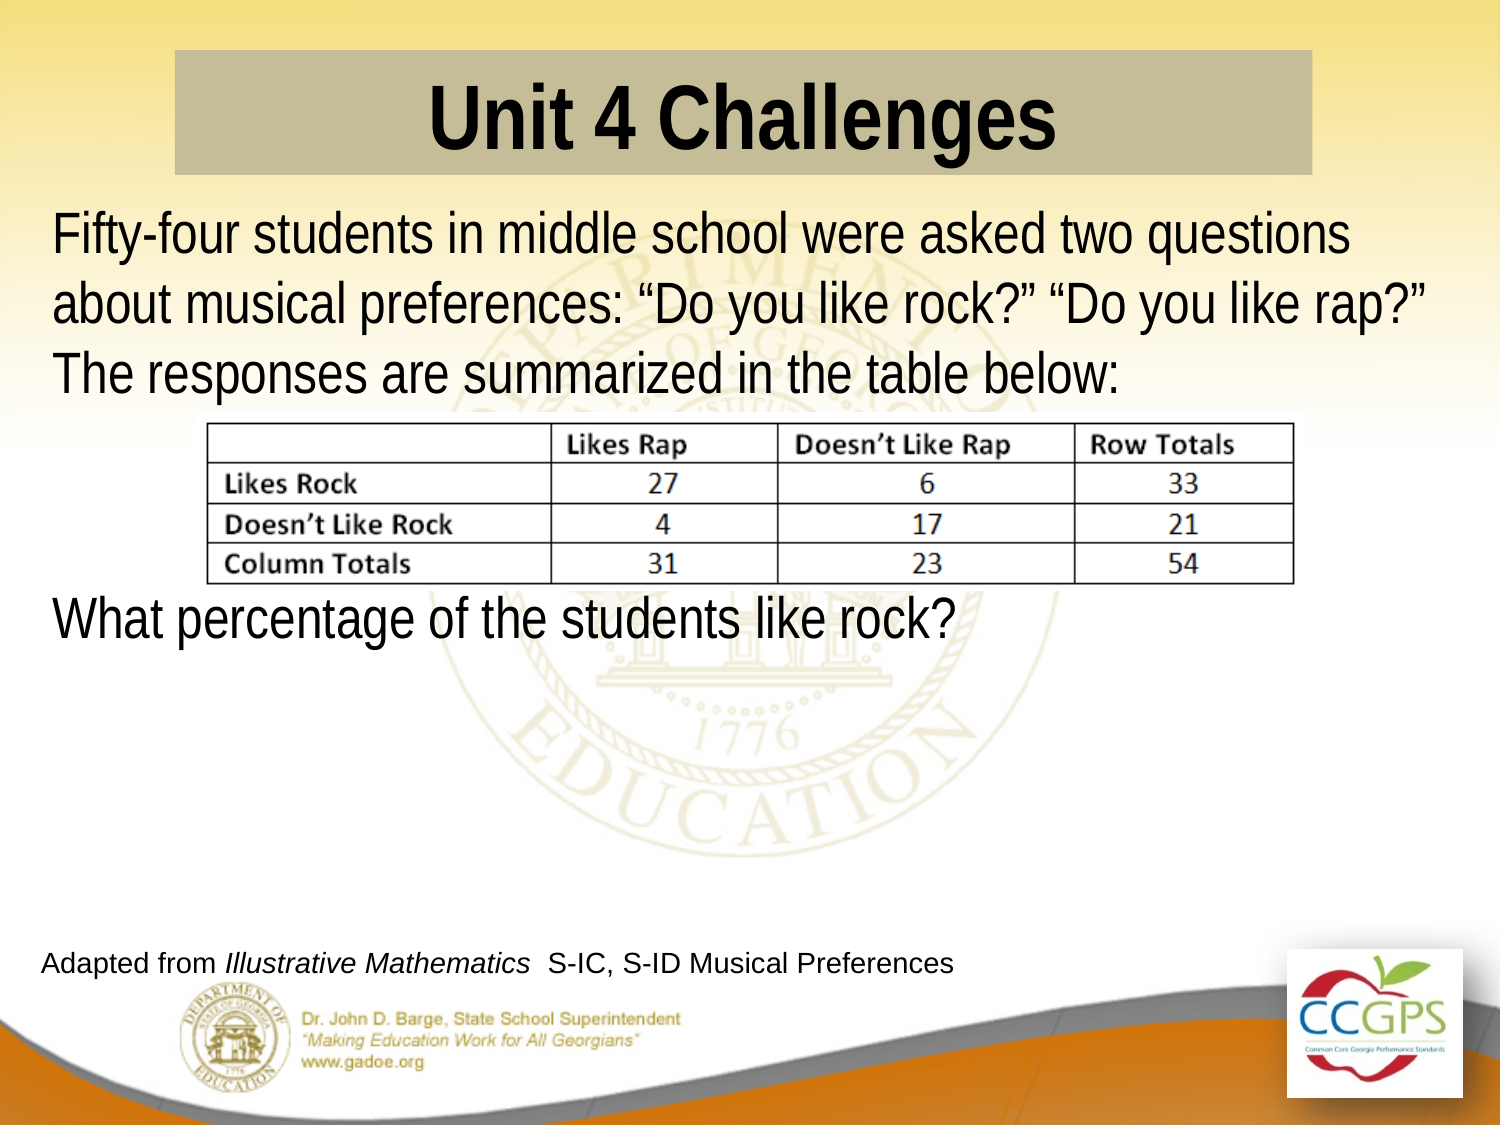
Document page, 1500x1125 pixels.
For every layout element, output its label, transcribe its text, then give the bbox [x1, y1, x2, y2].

text_box Adapted from Illustrative Mathematics S-IC, S-ID Musical Preferences [25, 937, 970, 988]
title Unit 4 Challenges [174, 49, 1313, 176]
picture [0, 0, 1500, 1125]
